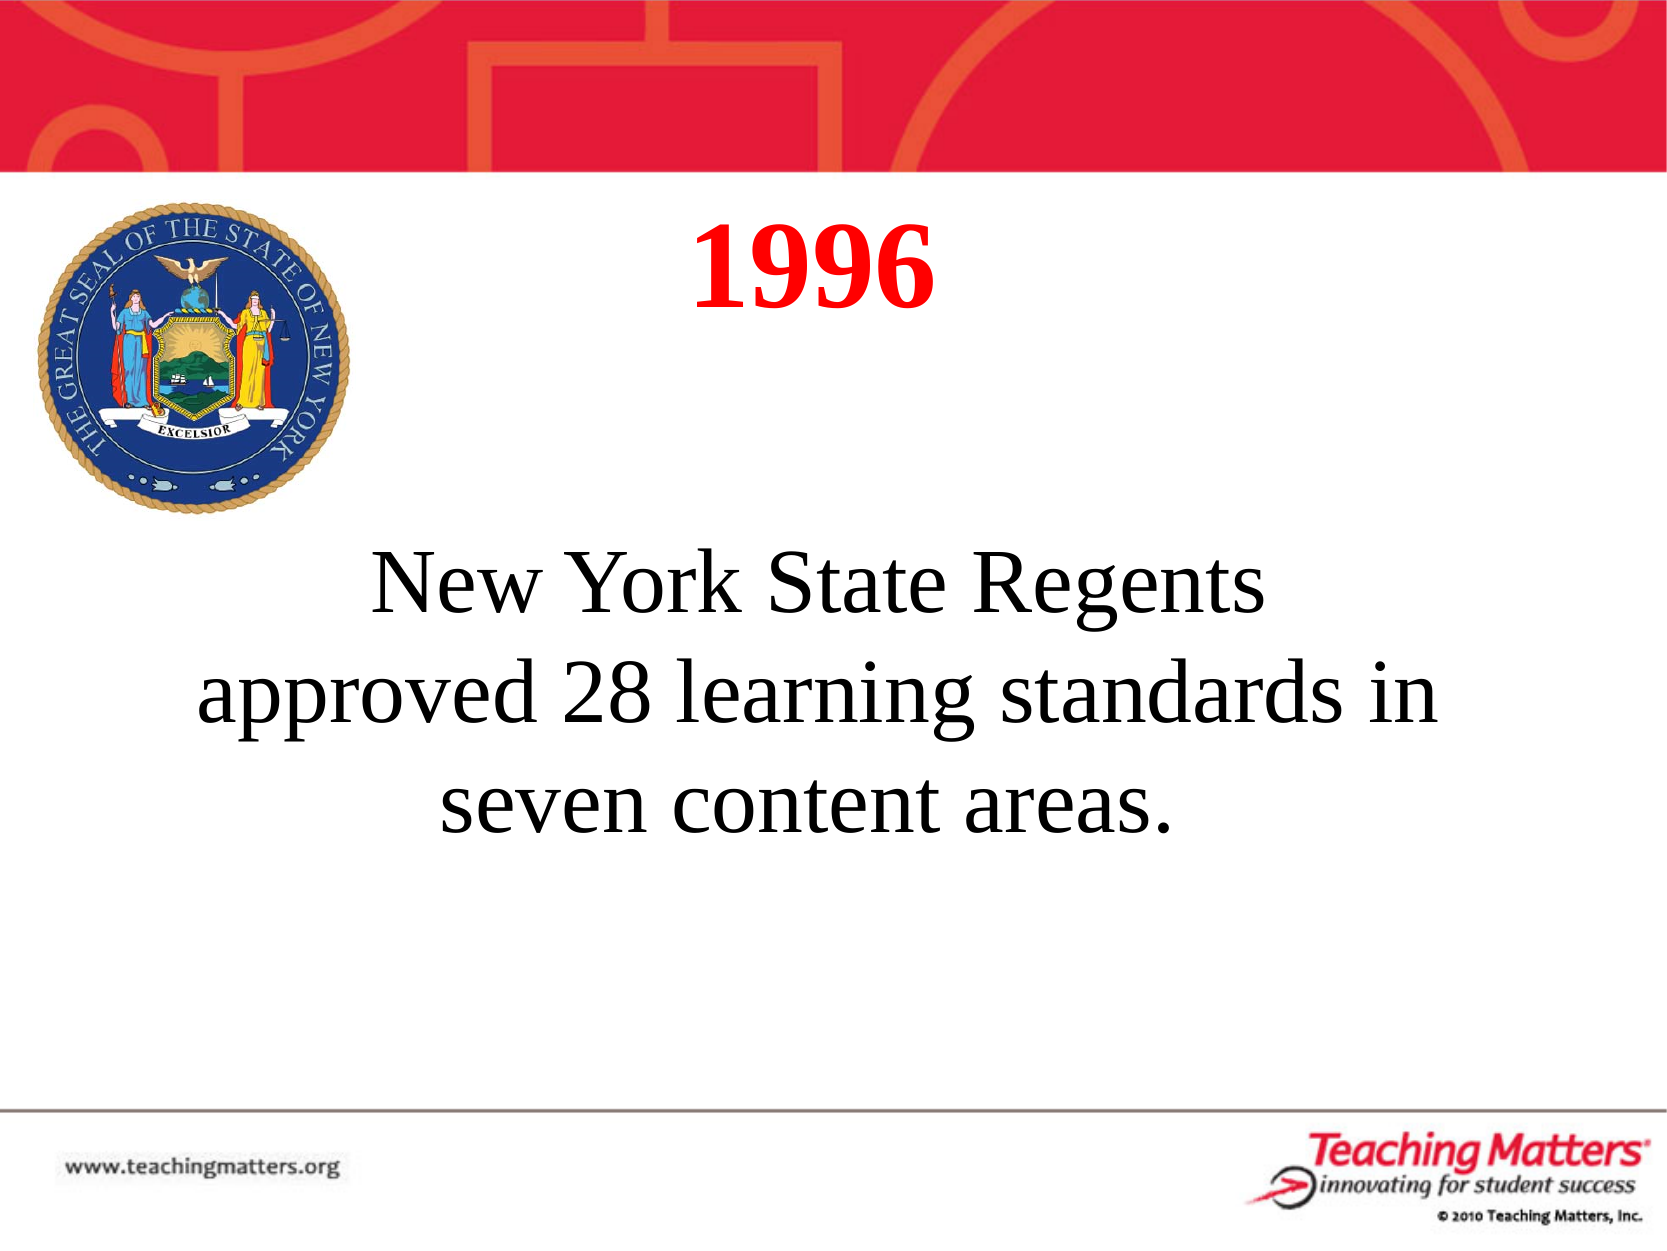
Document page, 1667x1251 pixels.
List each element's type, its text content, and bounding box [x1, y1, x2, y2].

title New York State Regents approved 28 learning standards in seven content areas. [69, 471, 1570, 681]
text_box 1996 [672, 174, 953, 340]
picture [0, 0, 1667, 1250]
